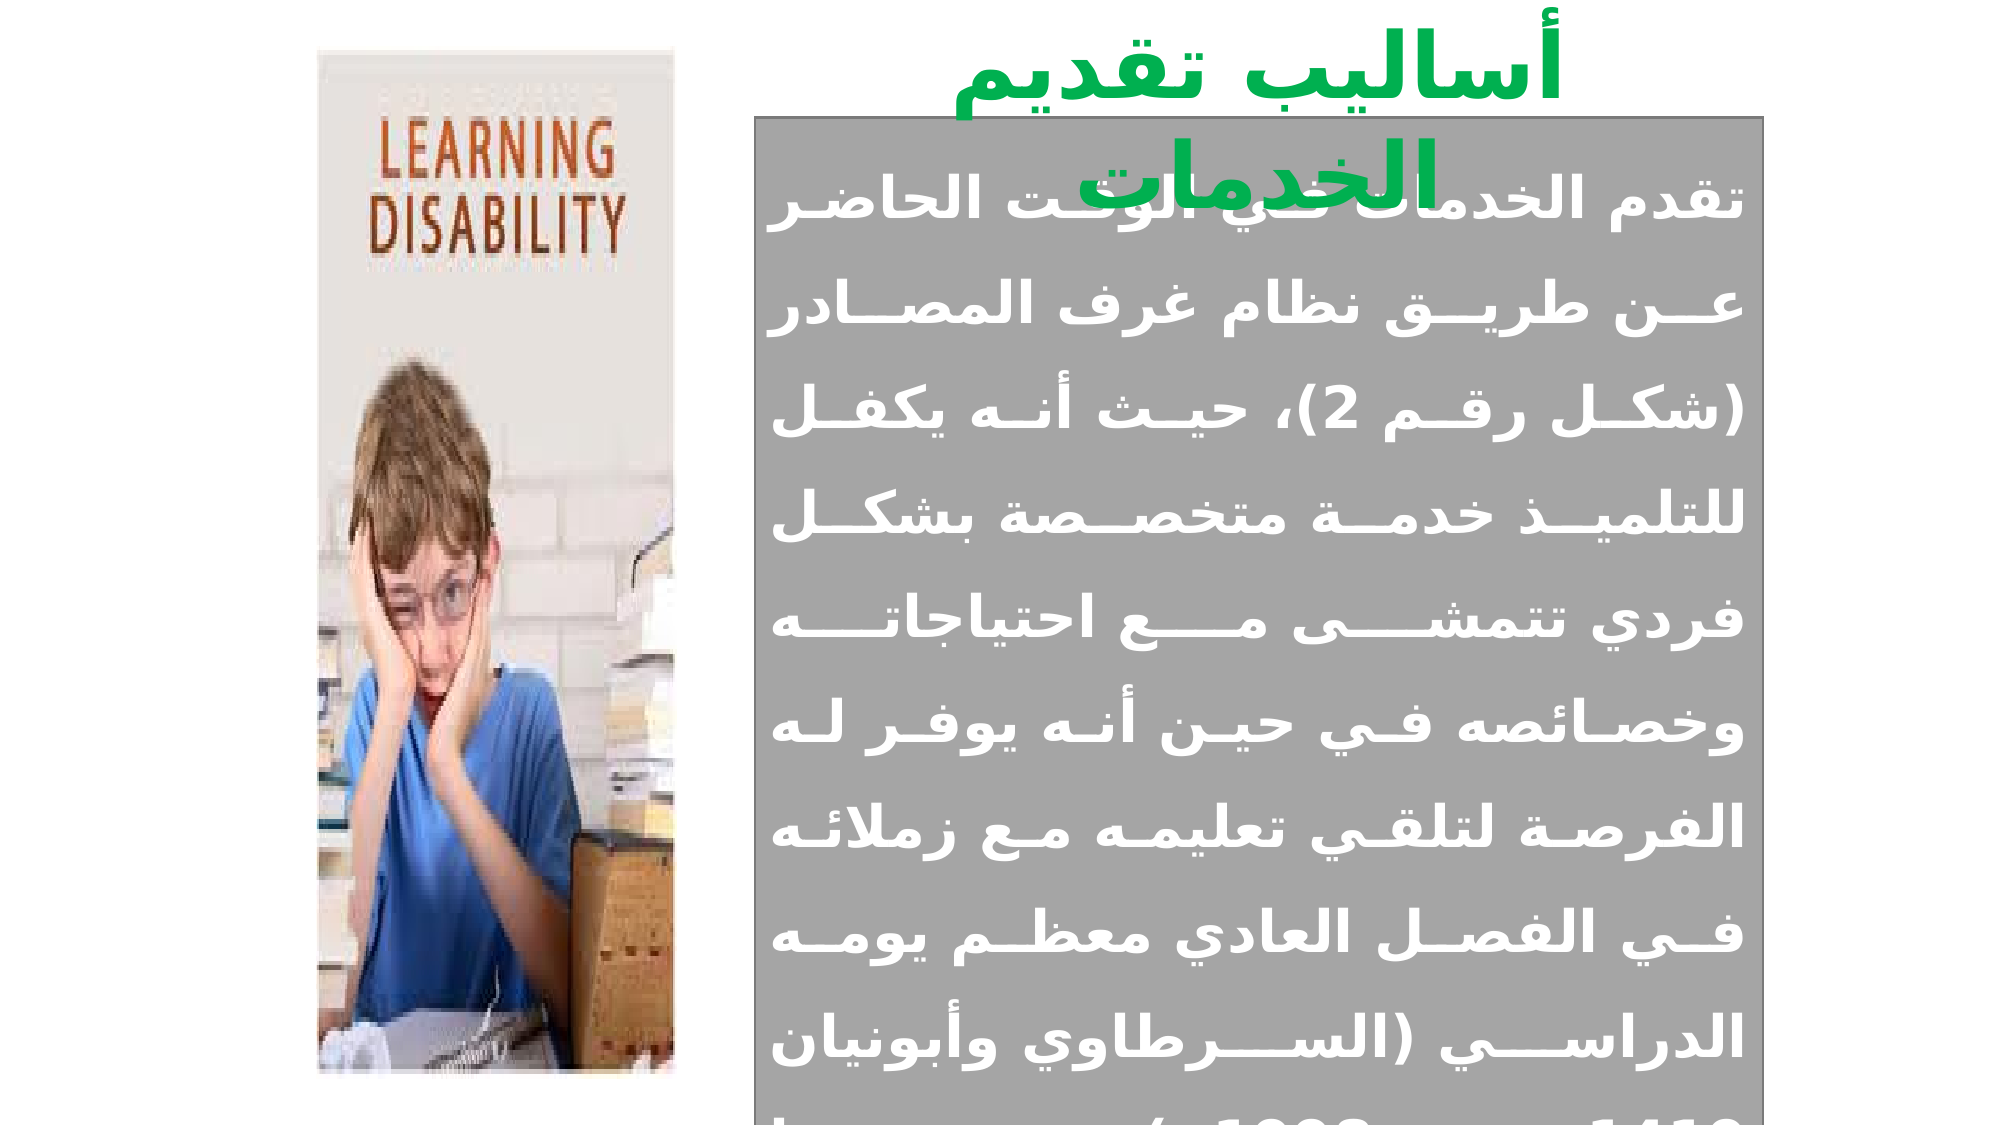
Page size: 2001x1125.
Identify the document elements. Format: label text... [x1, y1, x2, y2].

text_box تقدم الخدمات في الوقت الحاضر عن طريق نظام غرف المصادر (شكل رقم 2)، حيث أنه يكفل للتلميذ خدمة متخصصة بشكل فردي تتمشى مع احتياجاته وخصائصه في حين أنه يوفر له الفرصة لتلقي تعليمه مع زملائه في الفصل العادي معظم يومه الدراسي (السرطاوي وأبونيان 1419هـ-1998م) ويعتبر هذا النظام ملائماً لمثل هذه الفئة من التلاميذ بالإضافة إلى تعليمهم مع زملائهم في الفصول العادية عن طريق الاستشارة [754, 116, 1764, 1125]
text_box أساليب تقديم الخدمات [754, 0, 1763, 235]
picture [316, 46, 677, 1079]
